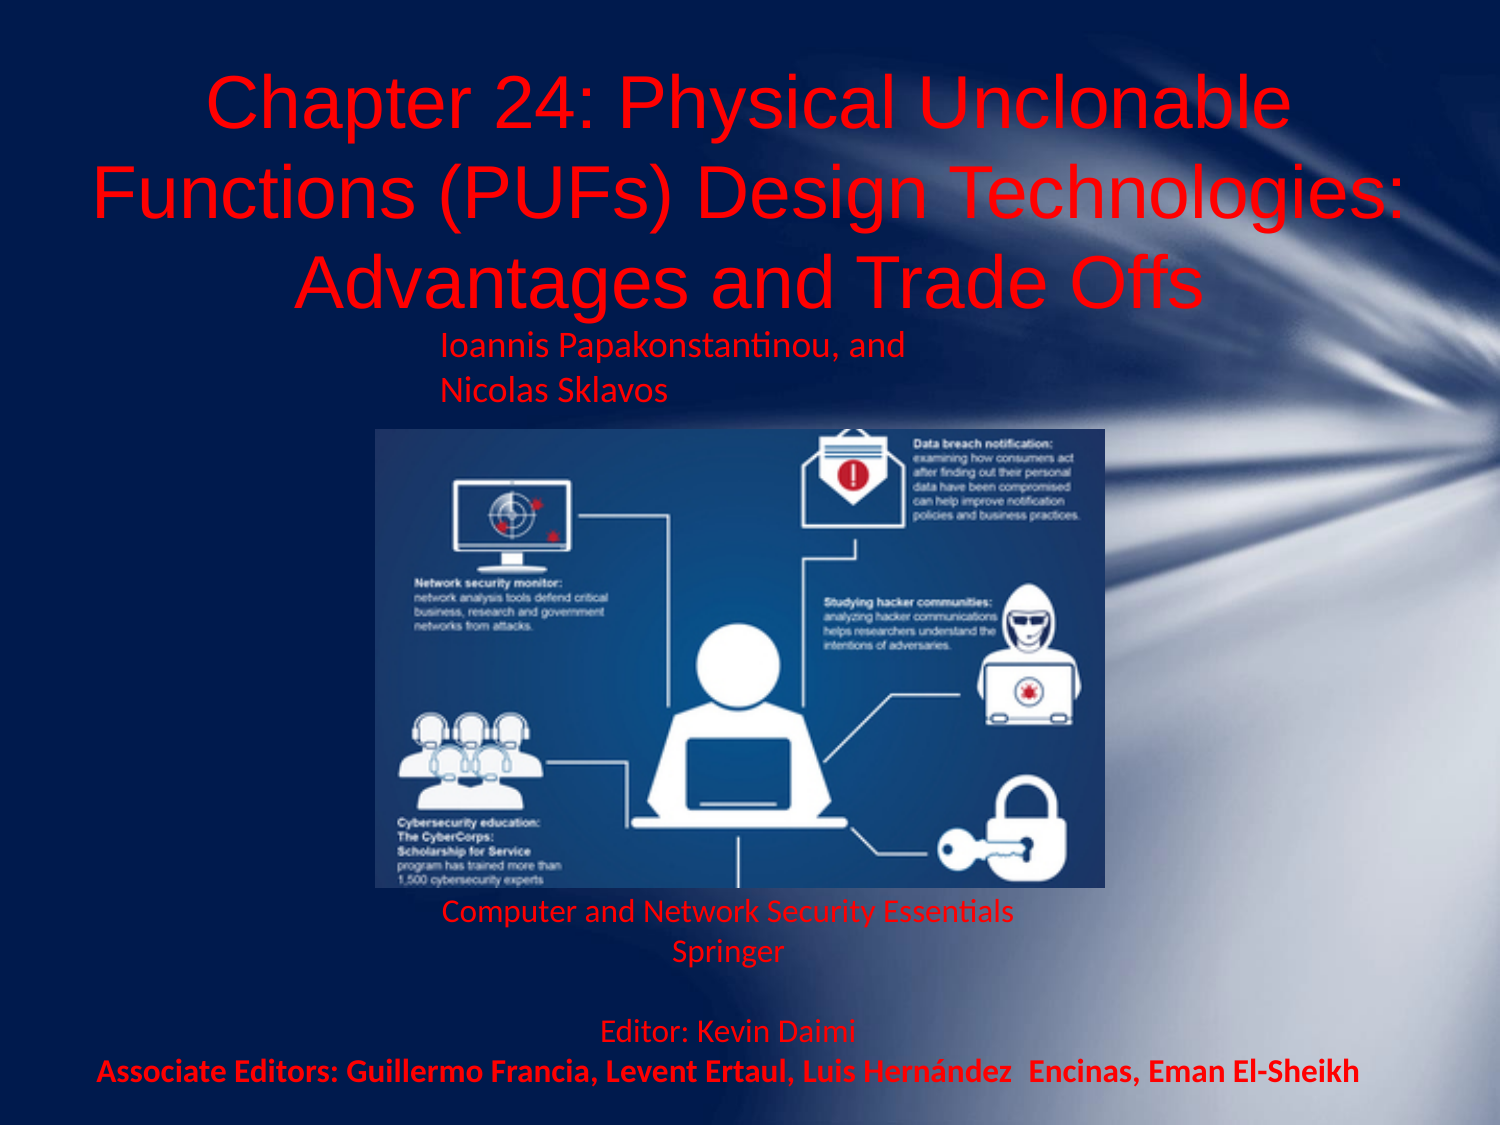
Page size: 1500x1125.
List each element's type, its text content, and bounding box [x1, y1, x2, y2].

picture [0, 0, 1500, 1125]
title Chapter 24: Physical Unclonable Functions (PUFs) Design Technologies: Advantages and Trade Offs [44, 53, 1456, 418]
text_box Ioannis Papakonstantinou, and Nicolas Sklavos [425, 312, 1075, 418]
footer Computer and Network Security Essentials Springer Editor: Kevin Daimi Associate Editors: Guillermo Francia, Levent Ertaul, Luis Hernández Encinas, Eman El-Sheikh [44, 889, 1413, 1097]
